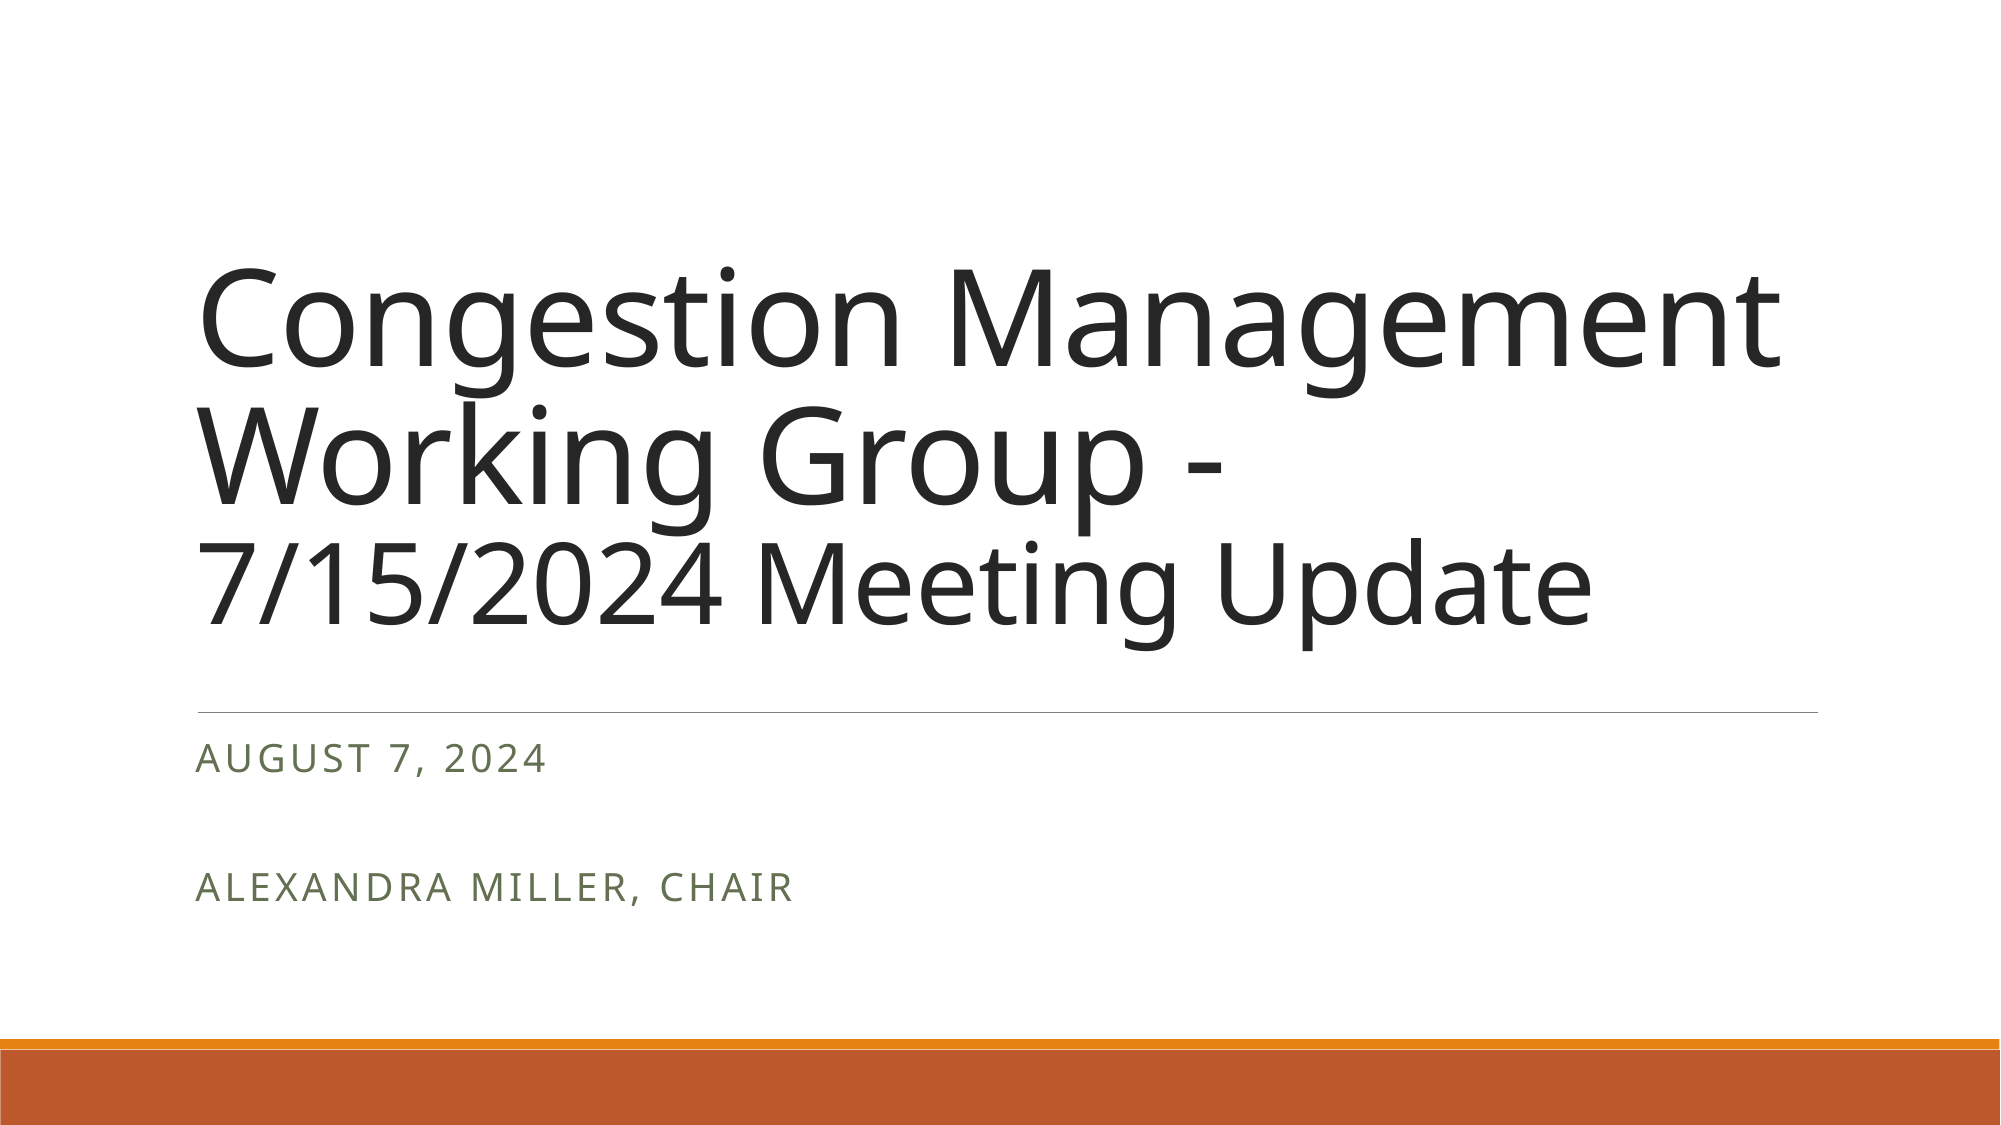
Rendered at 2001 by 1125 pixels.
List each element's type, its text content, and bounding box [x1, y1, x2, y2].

subtitle August 7, 2024 Alexandra miller, chair [180, 730, 1831, 919]
title Congestion Management Working Group - 7/15/2024 Meeting Update [180, 124, 1830, 655]
